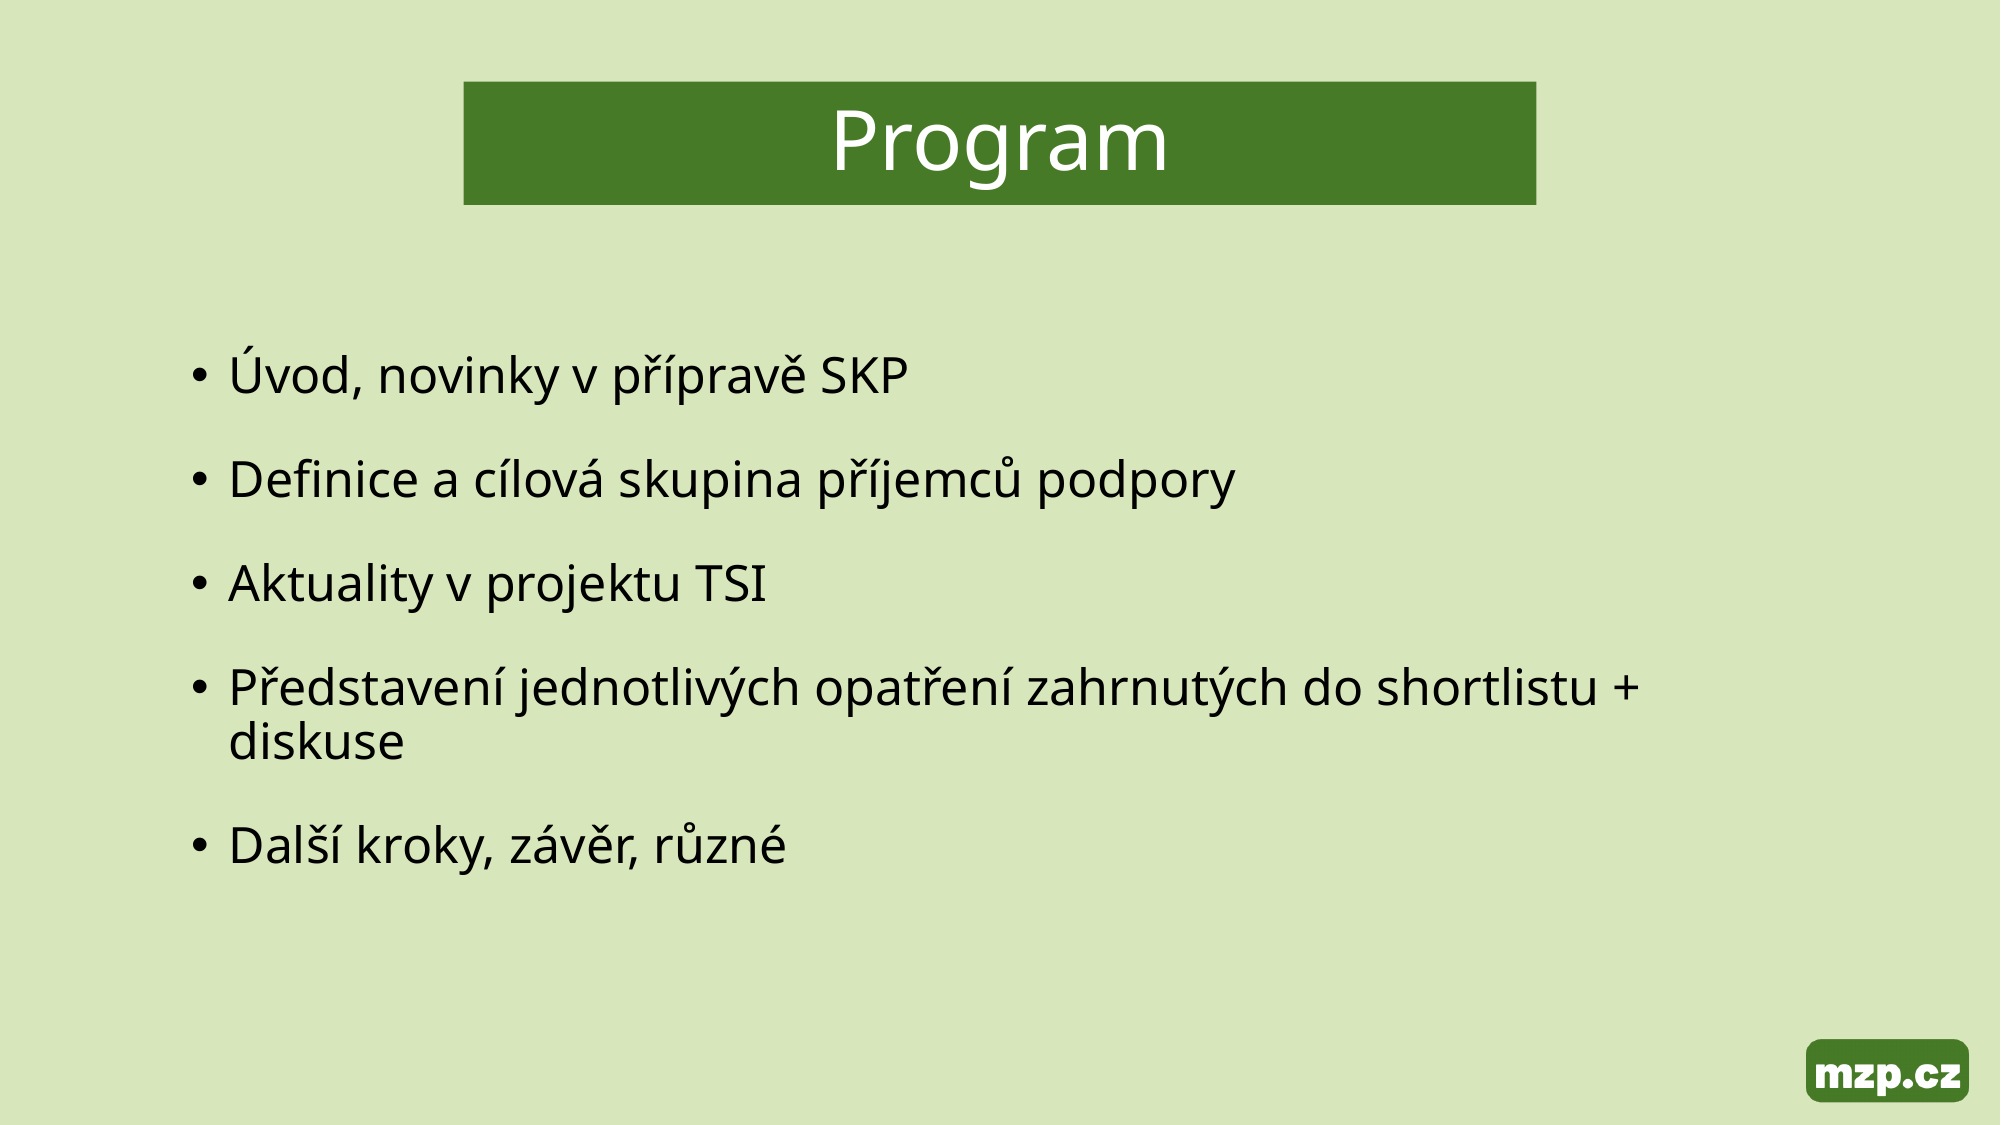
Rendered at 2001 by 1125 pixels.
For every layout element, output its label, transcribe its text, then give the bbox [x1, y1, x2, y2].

list Úvod, novinky v přípravě SKP Definice a cílová skupina příjemců podpory Aktuality v projektu TSI Představení jednotlivých opatření zahrnutých do shortlistu + diskuse Další kroky, závěr, různé [176, 247, 1824, 1112]
title Program [463, 81, 1537, 205]
picture [1775, 961, 2000, 1125]
